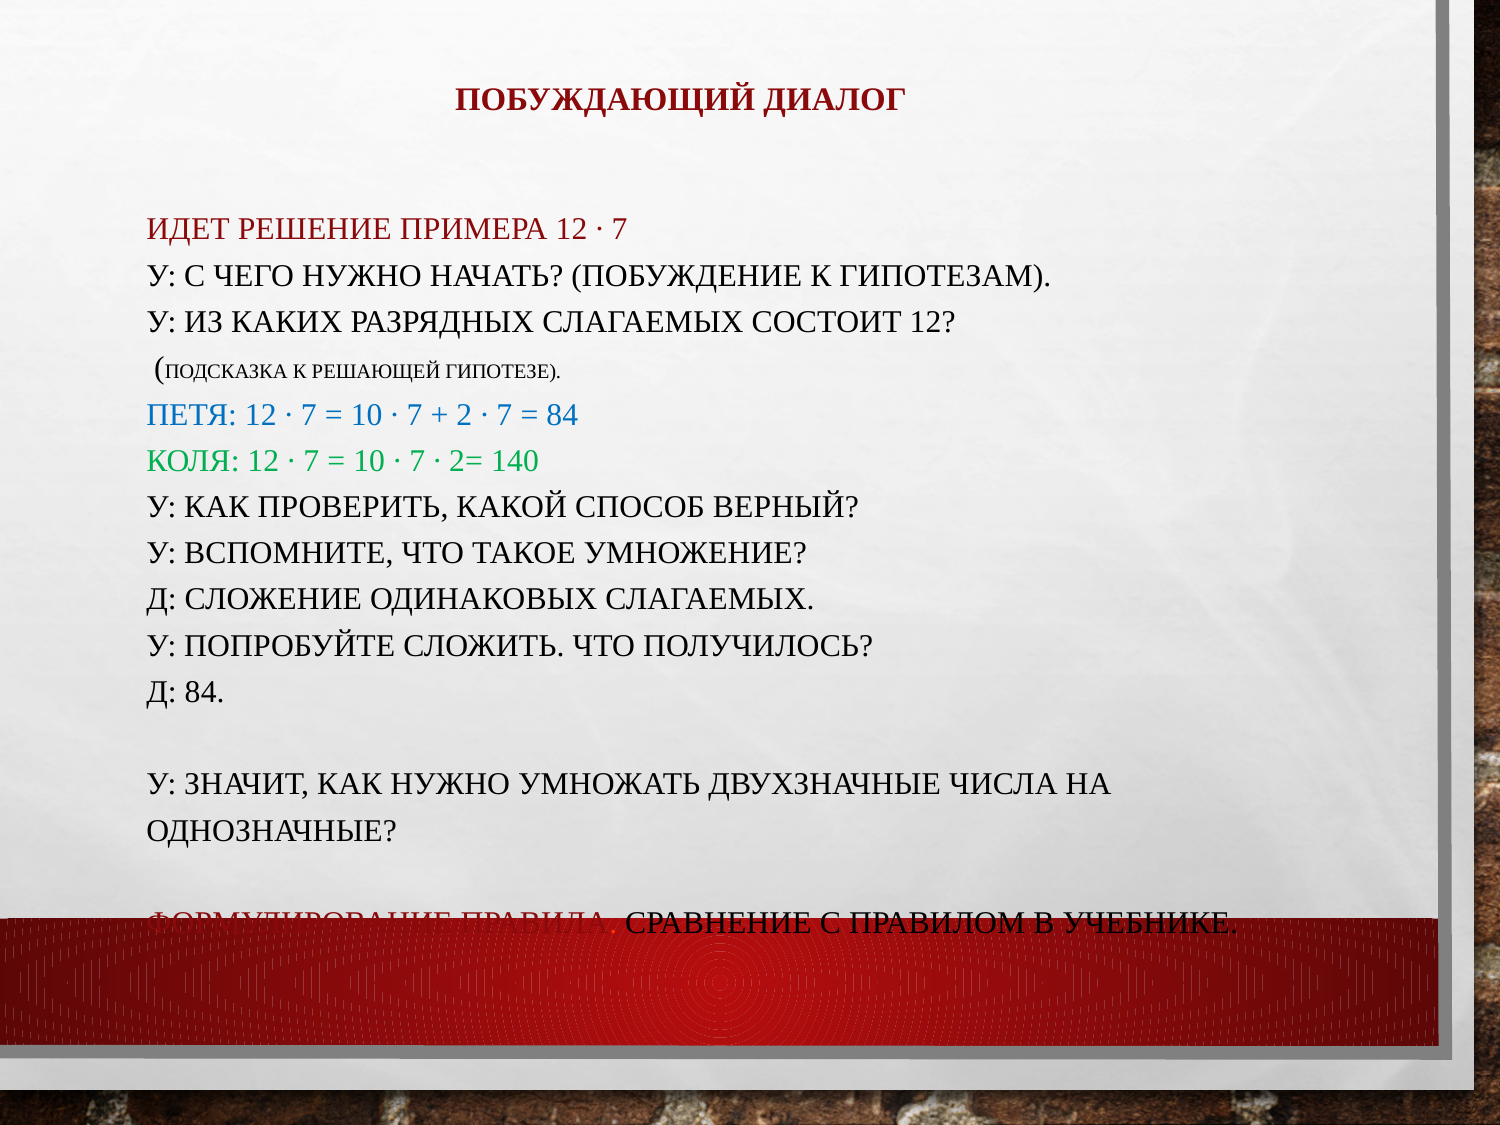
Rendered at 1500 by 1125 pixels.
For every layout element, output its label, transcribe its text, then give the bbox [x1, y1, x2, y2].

list Идет решение примера 12 ∙ 7 У: С чего нужно начать? (побуждение к гипотезам). У: Из каких разрядных слагаемых состоит 12? (подсказка к решающей гипотезе). Петя: 12 ∙ 7 = 10 ∙ 7 + 2 ∙ 7 = 84 Коля: 12 ∙ 7 = 10 ∙ 7 ∙ 2= 140 У: Как проверить, какой способ верный? У: Вспомните, что такое умножение? Д: Сложение одинаковых слагаемых. У: Попробуйте сложить. Что получилось? Д: 84. У: Значит, как нужно умножать двухзначные числа на однозначные? Формулирование правила. Сравнение с правилом в учебнике. [131, 208, 1369, 953]
title Побуждающий диалог [125, 30, 1238, 126]
picture [0, 0, 1500, 1125]
